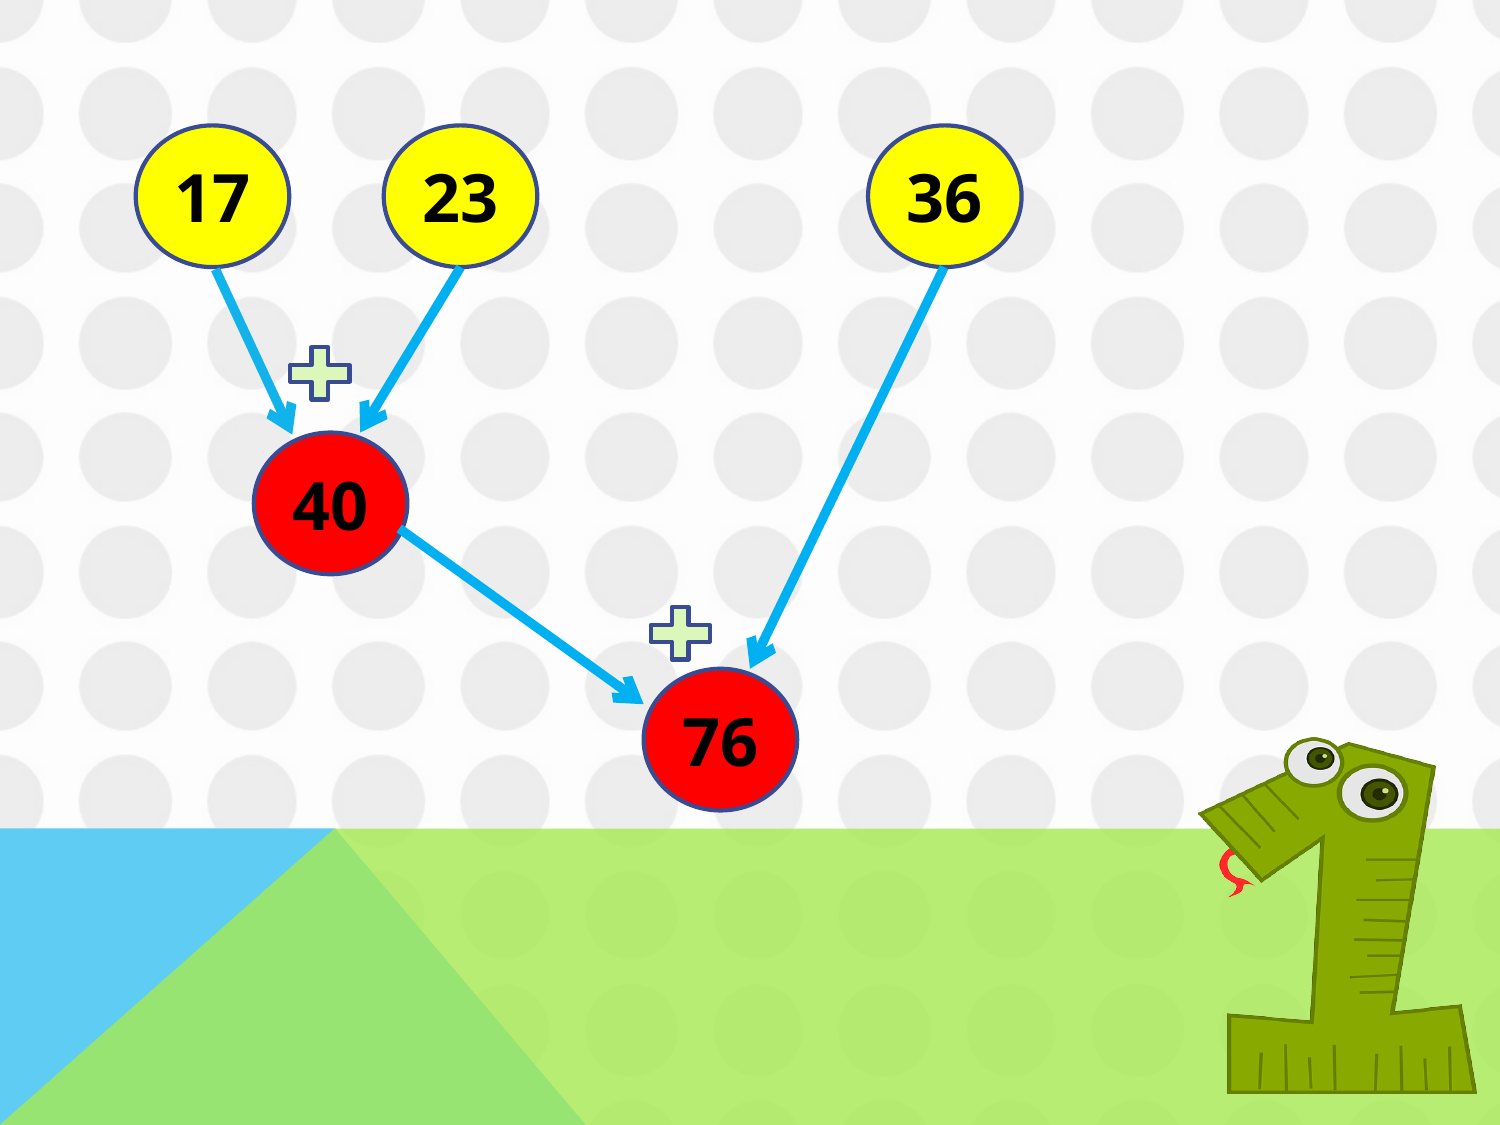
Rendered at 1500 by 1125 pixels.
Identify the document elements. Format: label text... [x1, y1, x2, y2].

text_box 36 [865, 123, 1024, 270]
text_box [749, 266, 945, 670]
picture [1198, 737, 1477, 1094]
text_box [296, 345, 352, 402]
text_box [649, 605, 712, 662]
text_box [215, 268, 293, 435]
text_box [359, 266, 461, 433]
text_box 40 [251, 430, 410, 577]
text_box 76 [641, 666, 800, 813]
text_box 23 [381, 123, 540, 270]
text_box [399, 528, 644, 705]
text_box 17 [133, 123, 292, 270]
